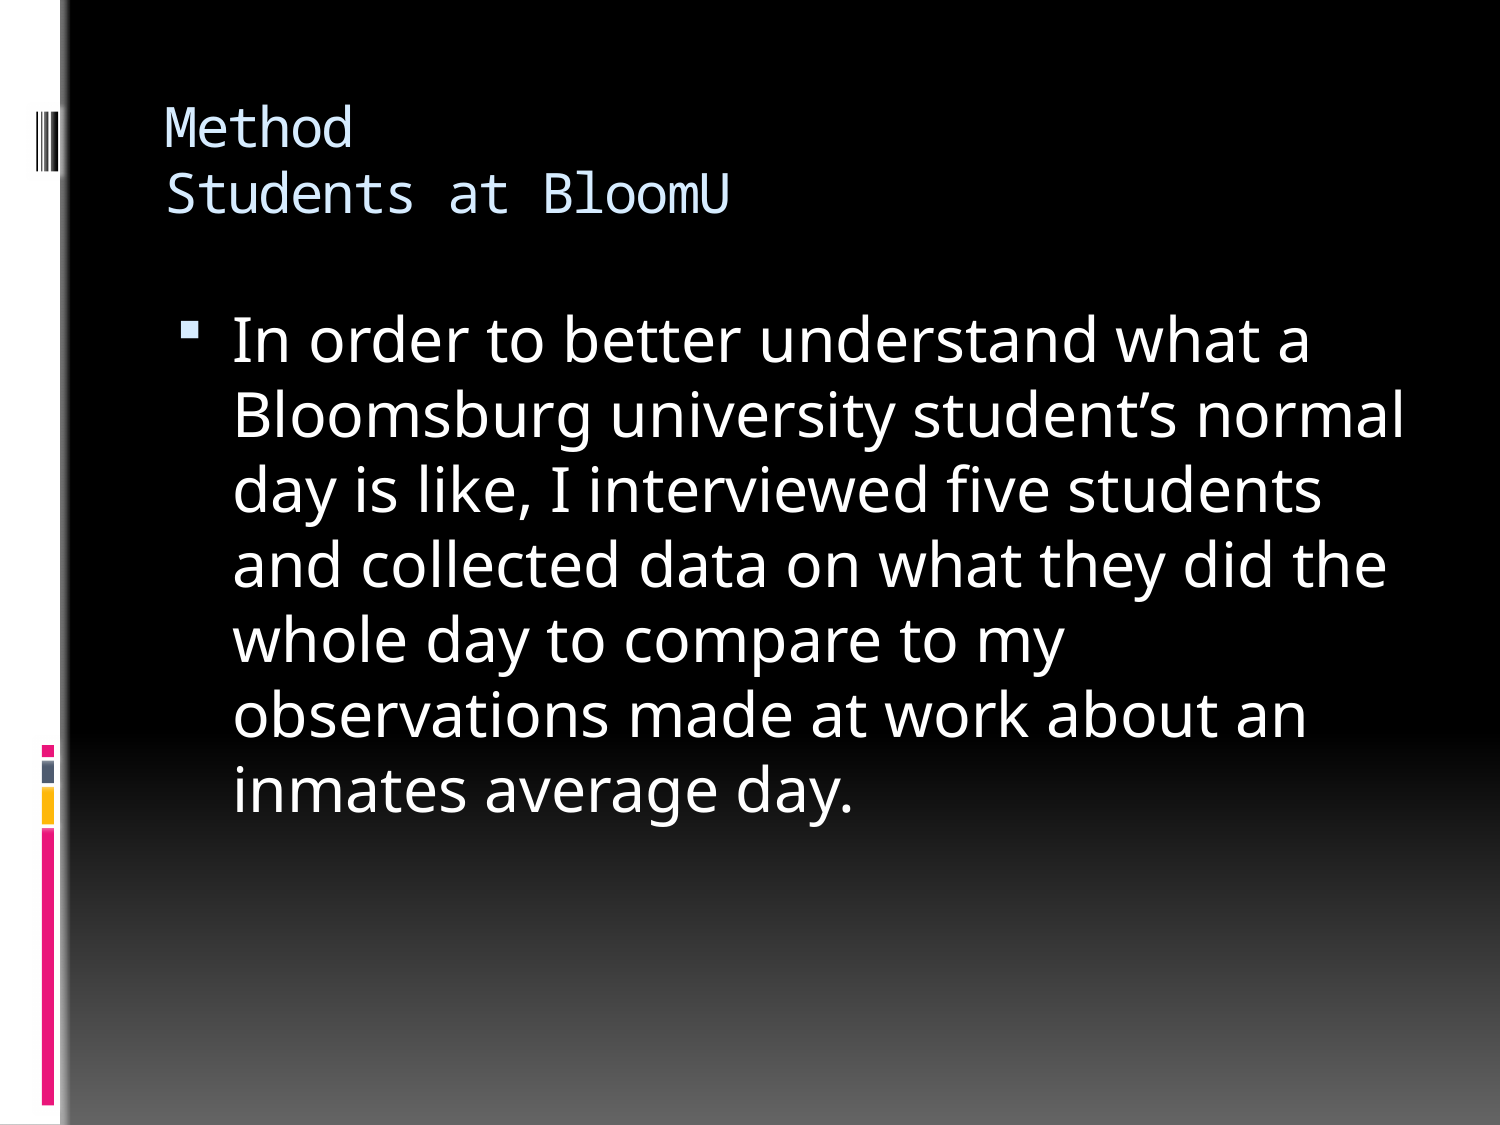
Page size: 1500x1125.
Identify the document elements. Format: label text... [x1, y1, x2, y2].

title Method Students at BloomU [150, 83, 1425, 234]
list In order to better understand what a Bloomsburg university student’s normal day is like, I interviewed five students and collected data on what they did the whole day to compare to my observations made at work about an inmates average day. [150, 292, 1425, 1043]
